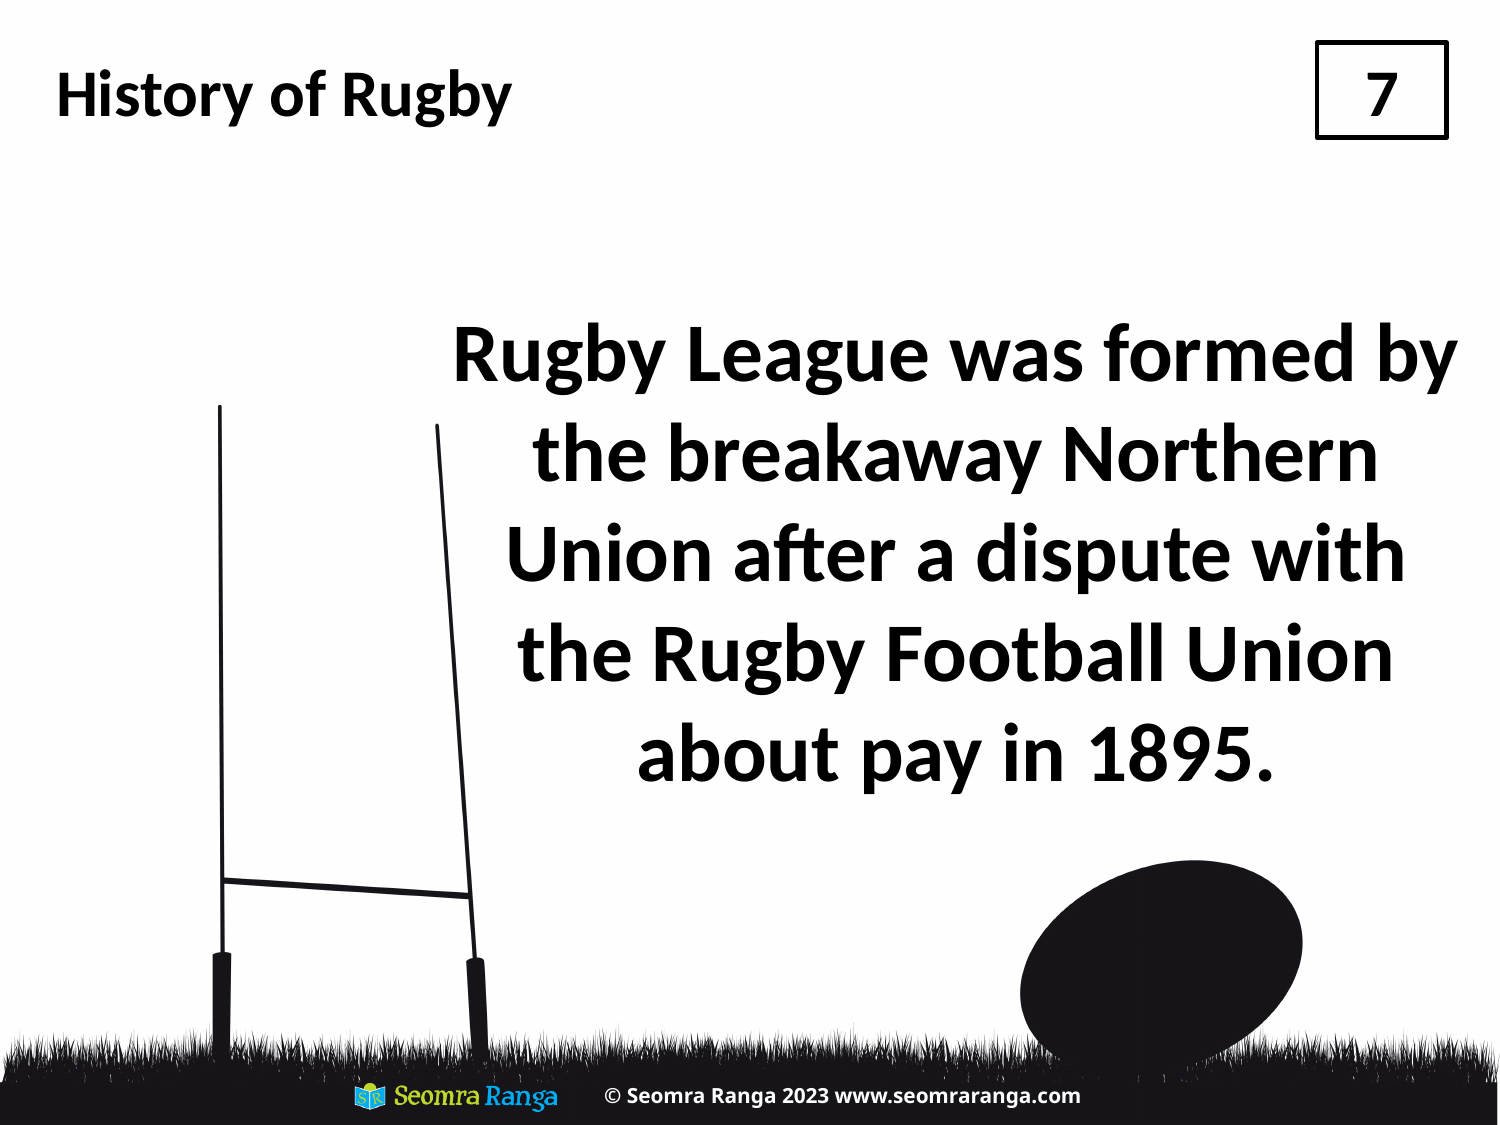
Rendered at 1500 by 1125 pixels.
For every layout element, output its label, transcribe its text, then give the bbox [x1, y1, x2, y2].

picture [0, 0, 1500, 1125]
text_box History of Rugby [41, 42, 538, 138]
text_box Rugby League was formed by the breakaway Northern Union after a dispute with the Rugby Football Union about pay in 1895. [430, 290, 1483, 806]
text_box 7 [1316, 42, 1447, 138]
text_box © Seomra Ranga 2023 www.seomraranga.com [570, 1074, 1121, 1115]
